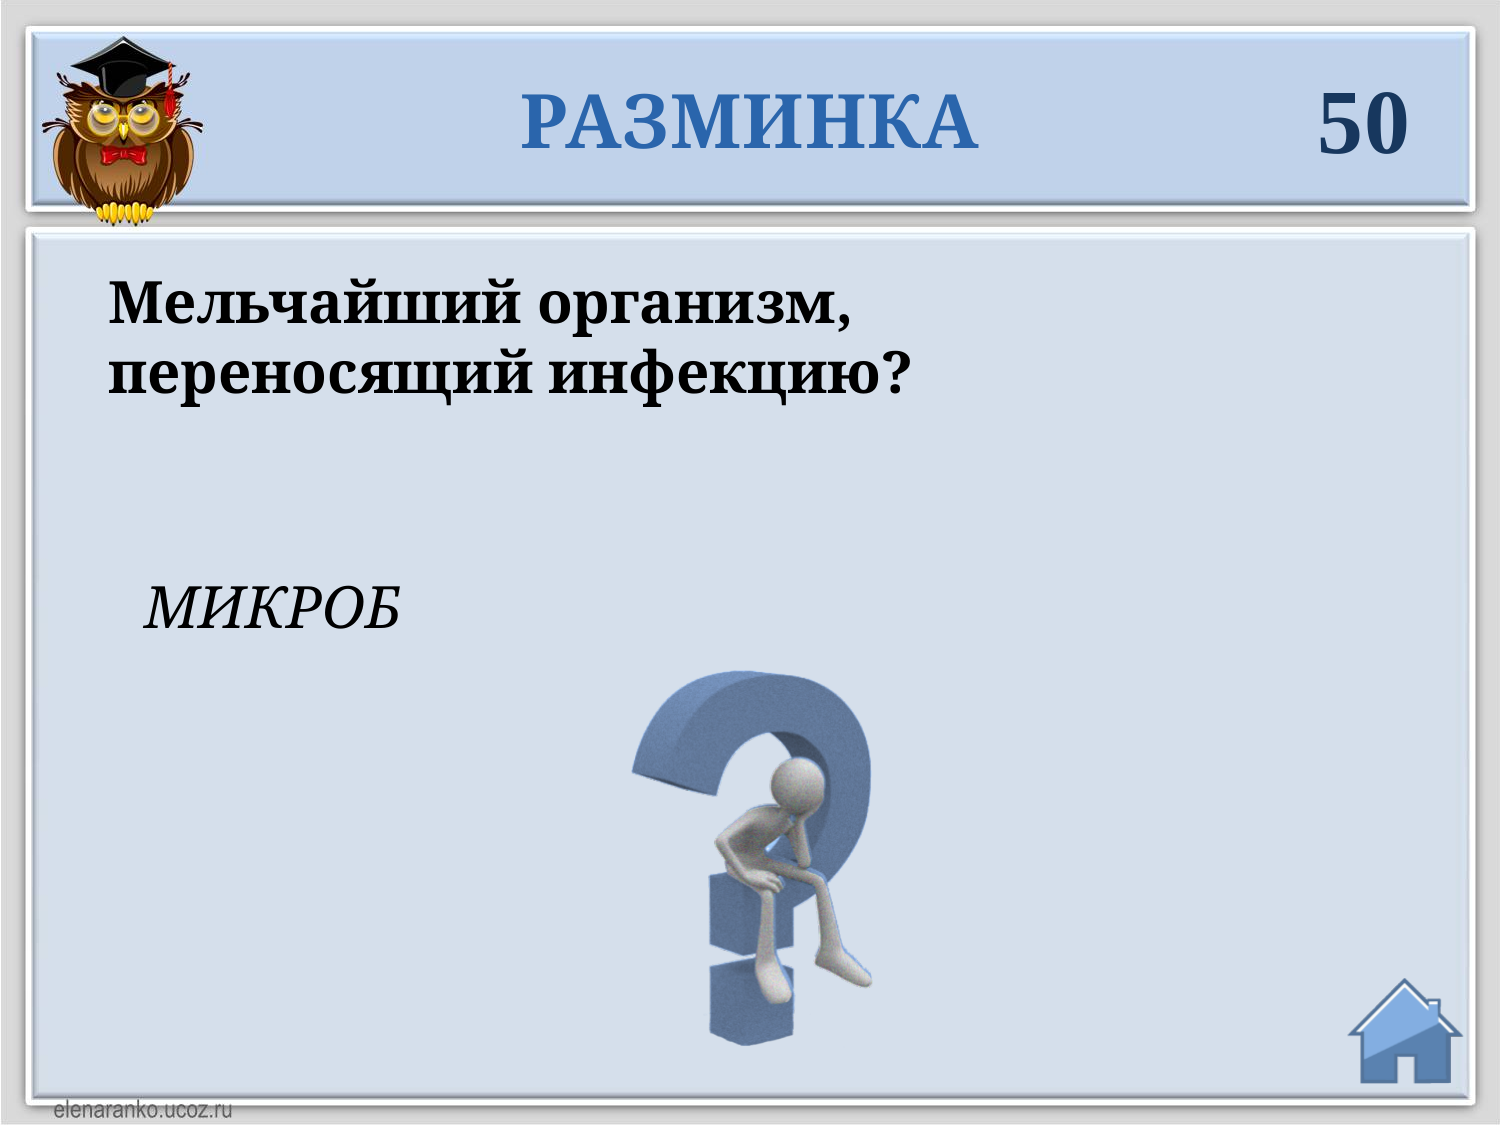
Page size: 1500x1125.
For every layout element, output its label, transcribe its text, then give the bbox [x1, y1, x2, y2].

text_box МИКРОБ [53, 562, 1447, 648]
text_box РАЗМИНКА [218, 66, 1281, 172]
text_box 50 [1281, 54, 1447, 180]
picture [0, 0, 1500, 1125]
text_box Мельчайший организм, переносящий инфекцию? [93, 257, 1125, 413]
